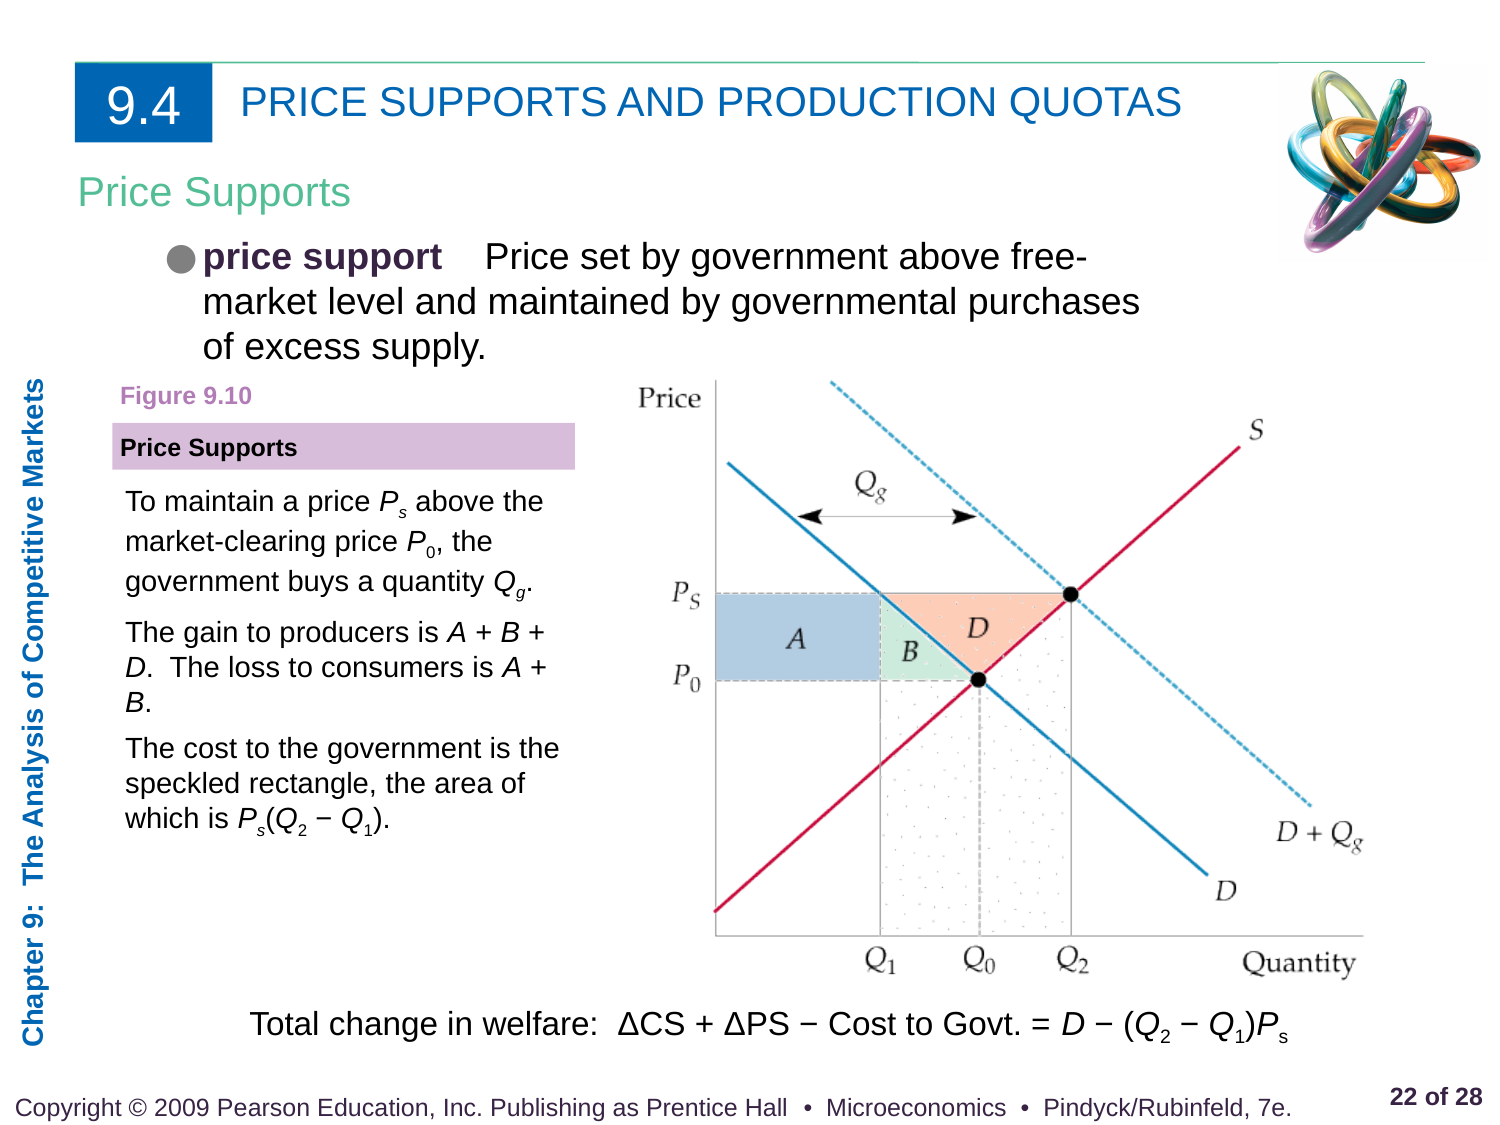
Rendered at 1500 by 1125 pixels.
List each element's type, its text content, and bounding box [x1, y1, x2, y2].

text_box Total change in welfare: ΔCS + ΔPS − Cost to Govt. = D − (Q2 − Q1)Ps [124, 994, 1413, 1055]
picture [610, 361, 1390, 995]
text_box Price Supports [112, 422, 575, 470]
text_box ● price support Price set by government above free-market level and maintained by governmental purchases of excess supply. [149, 224, 1188, 375]
text_box Figure 9.10 [112, 369, 288, 420]
text_box To maintain a price Ps above the market-clearing price P0, the government buys a quantity Qg. The gain to producers is A + B + D. The loss to consumers is A + B. The cost to the government is the speckled rectangle, the area of which is Ps(Q2 − Q1). [110, 474, 586, 875]
list Price Supports [62, 162, 938, 238]
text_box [74, 62, 1279, 143]
picture [1278, 63, 1488, 263]
